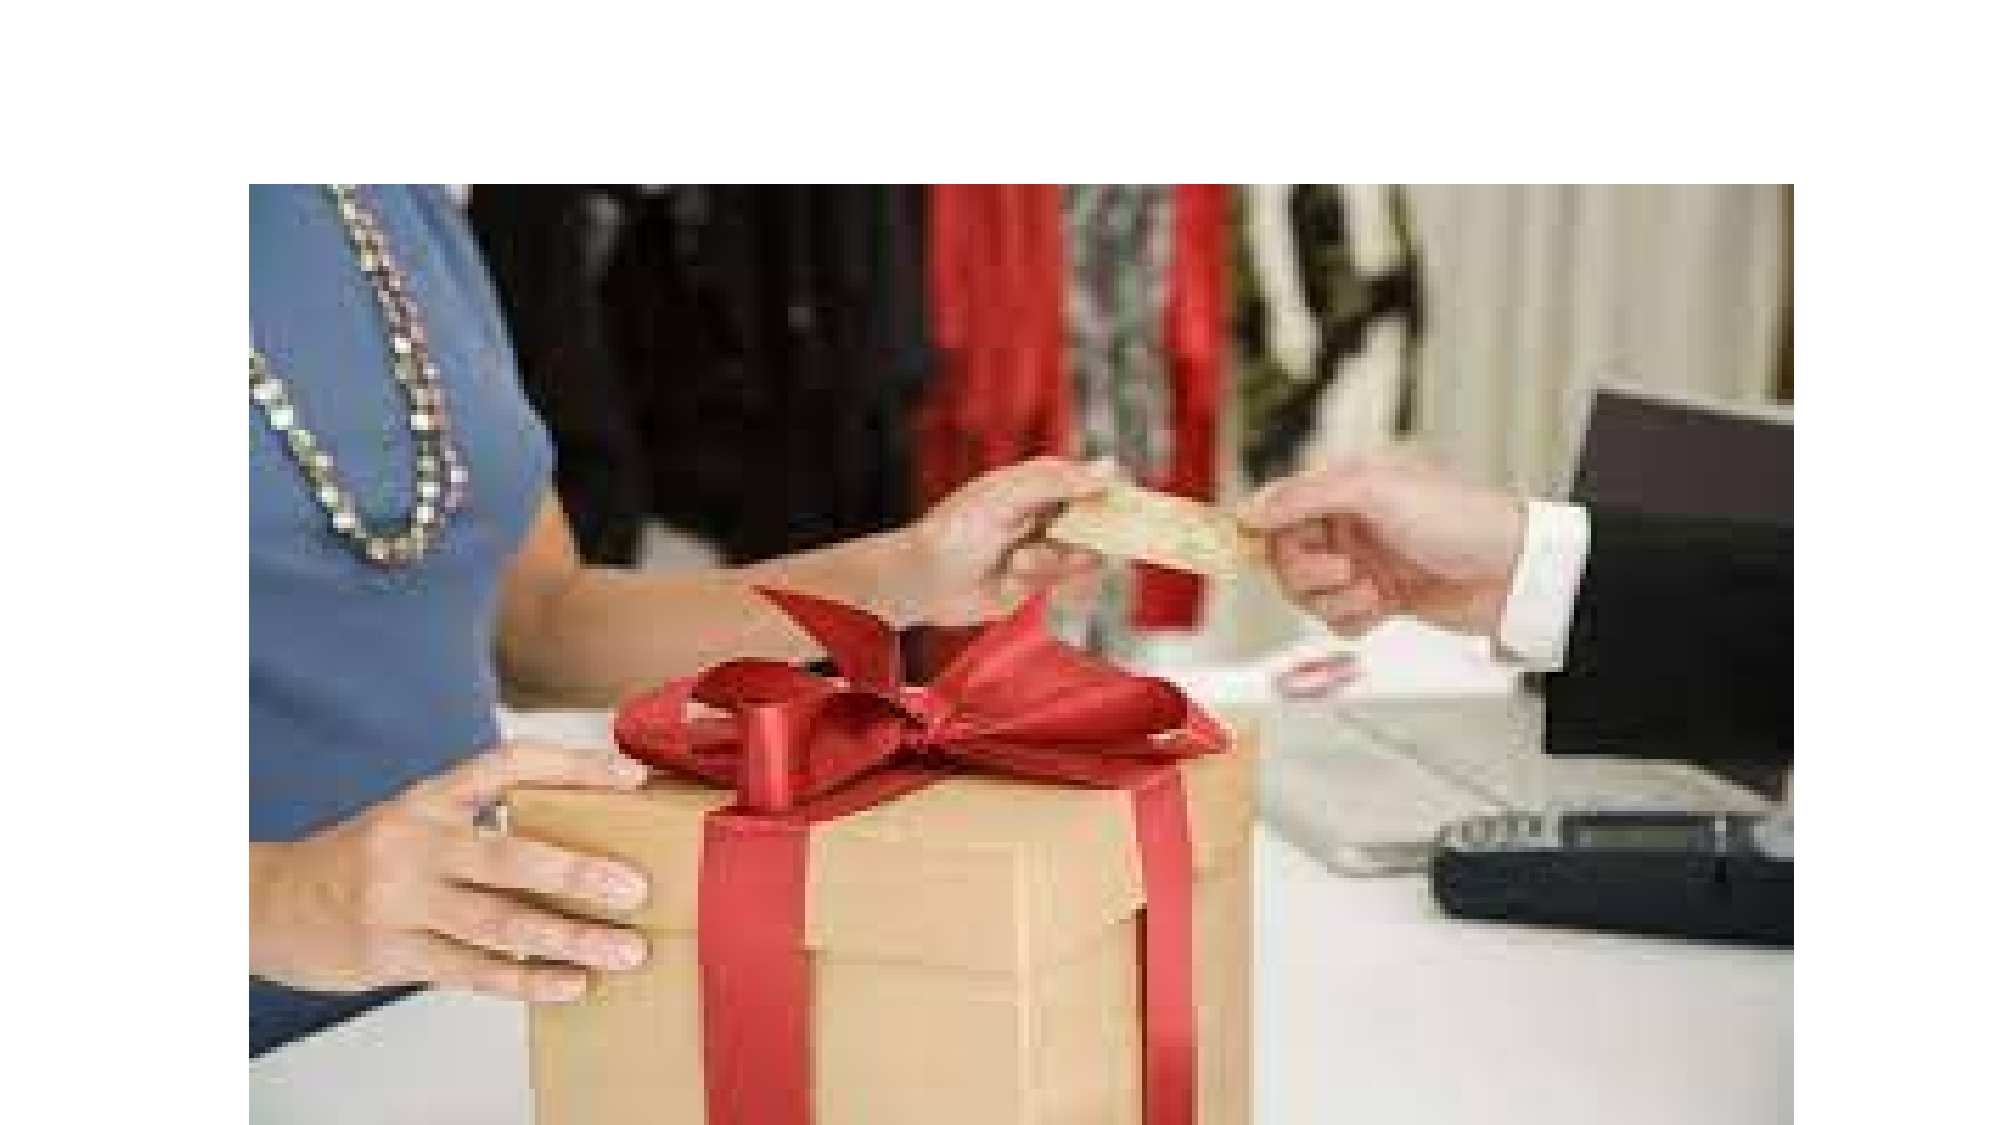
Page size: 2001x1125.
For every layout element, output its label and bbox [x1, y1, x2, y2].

picture [249, 184, 1794, 1125]
